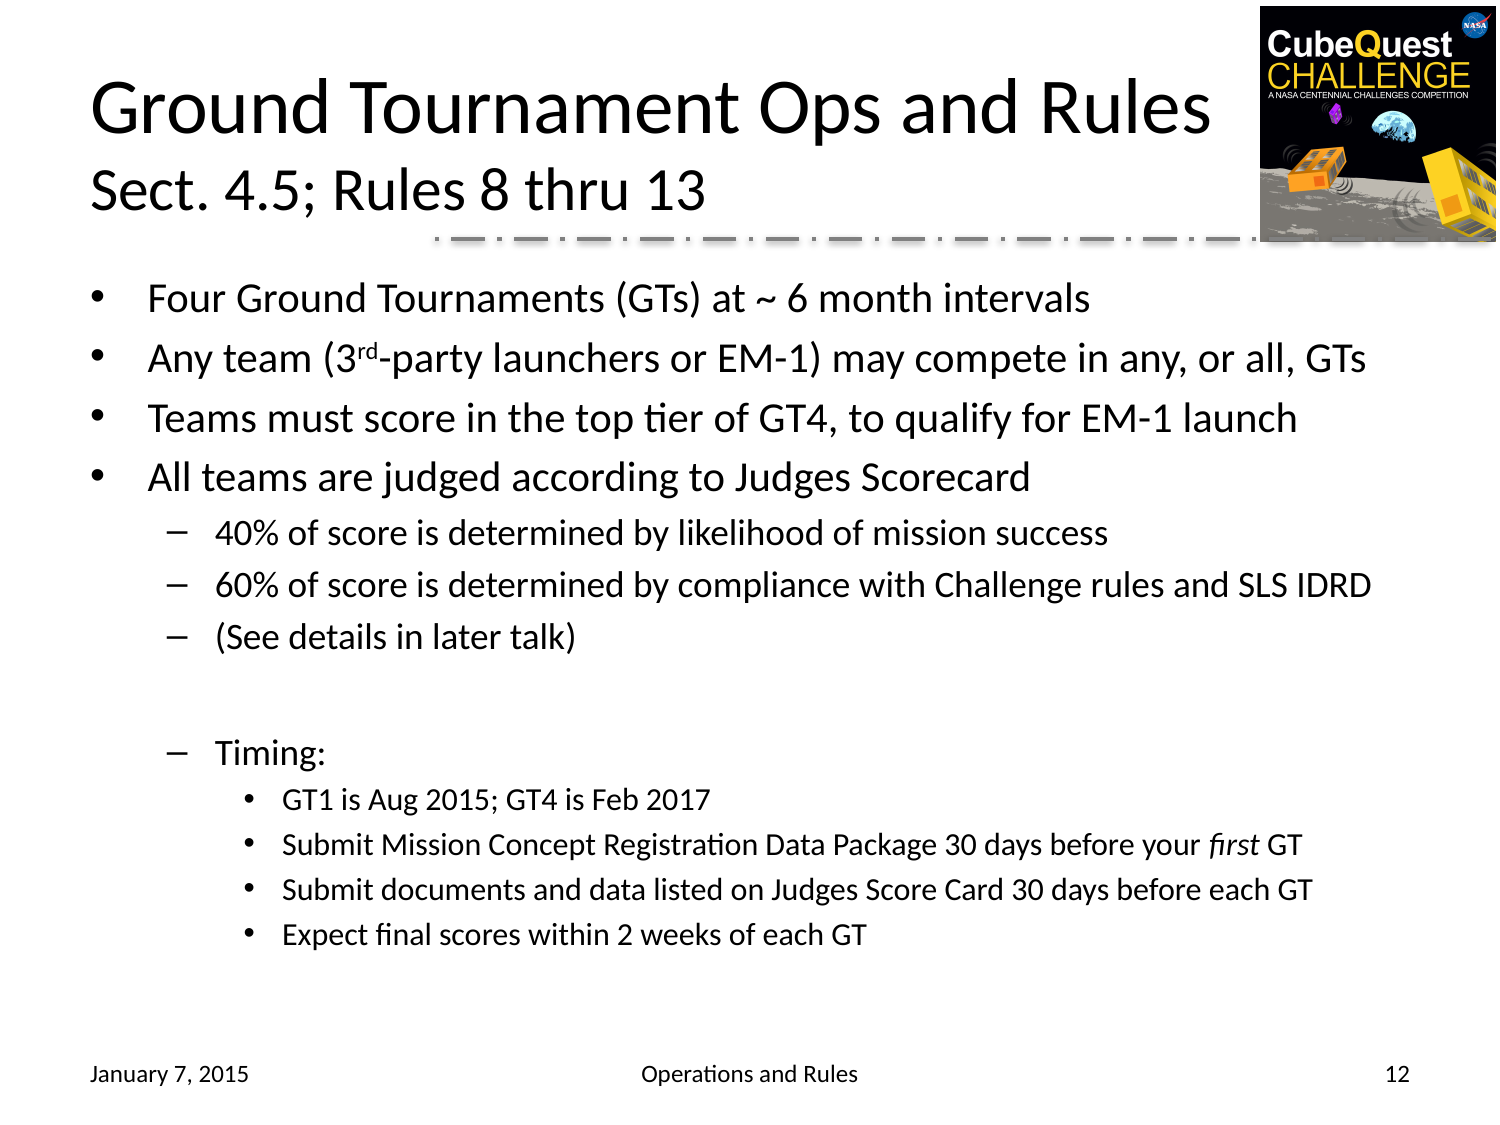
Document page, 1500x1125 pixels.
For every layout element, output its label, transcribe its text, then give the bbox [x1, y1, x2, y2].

picture [1260, 6, 1496, 242]
slide_number 12 [1074, 1042, 1425, 1103]
title Ground Tournament Ops and Rules Sect. 4.5; Rules 8 thru 13 [75, 45, 1237, 233]
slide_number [75, 1042, 425, 1103]
list Four Ground Tournaments (GTs) at ~ 6 month intervals Any team (3rd-party launchers or EM-1) may compete in any, or all, GTs Teams must score in the top tier of GT4, to qualify for EM-1 launch All teams are judged according to Judges Scorecard 40% of score is determined by likelihood of mission success 60% of score is determined by compliance with Challenge rules and SLS IDRD (See details in later talk) Timing: GT1 is Aug 2015; GT4 is Feb 2017 Submit Mission Concept Registration Data Package 30 days before your first GT Submit documents and data listed on Judges Score Card 30 days before each GT Expect final scores within 2 weeks of each GT [75, 262, 1399, 1005]
footer Operations and Rules [512, 1042, 988, 1103]
